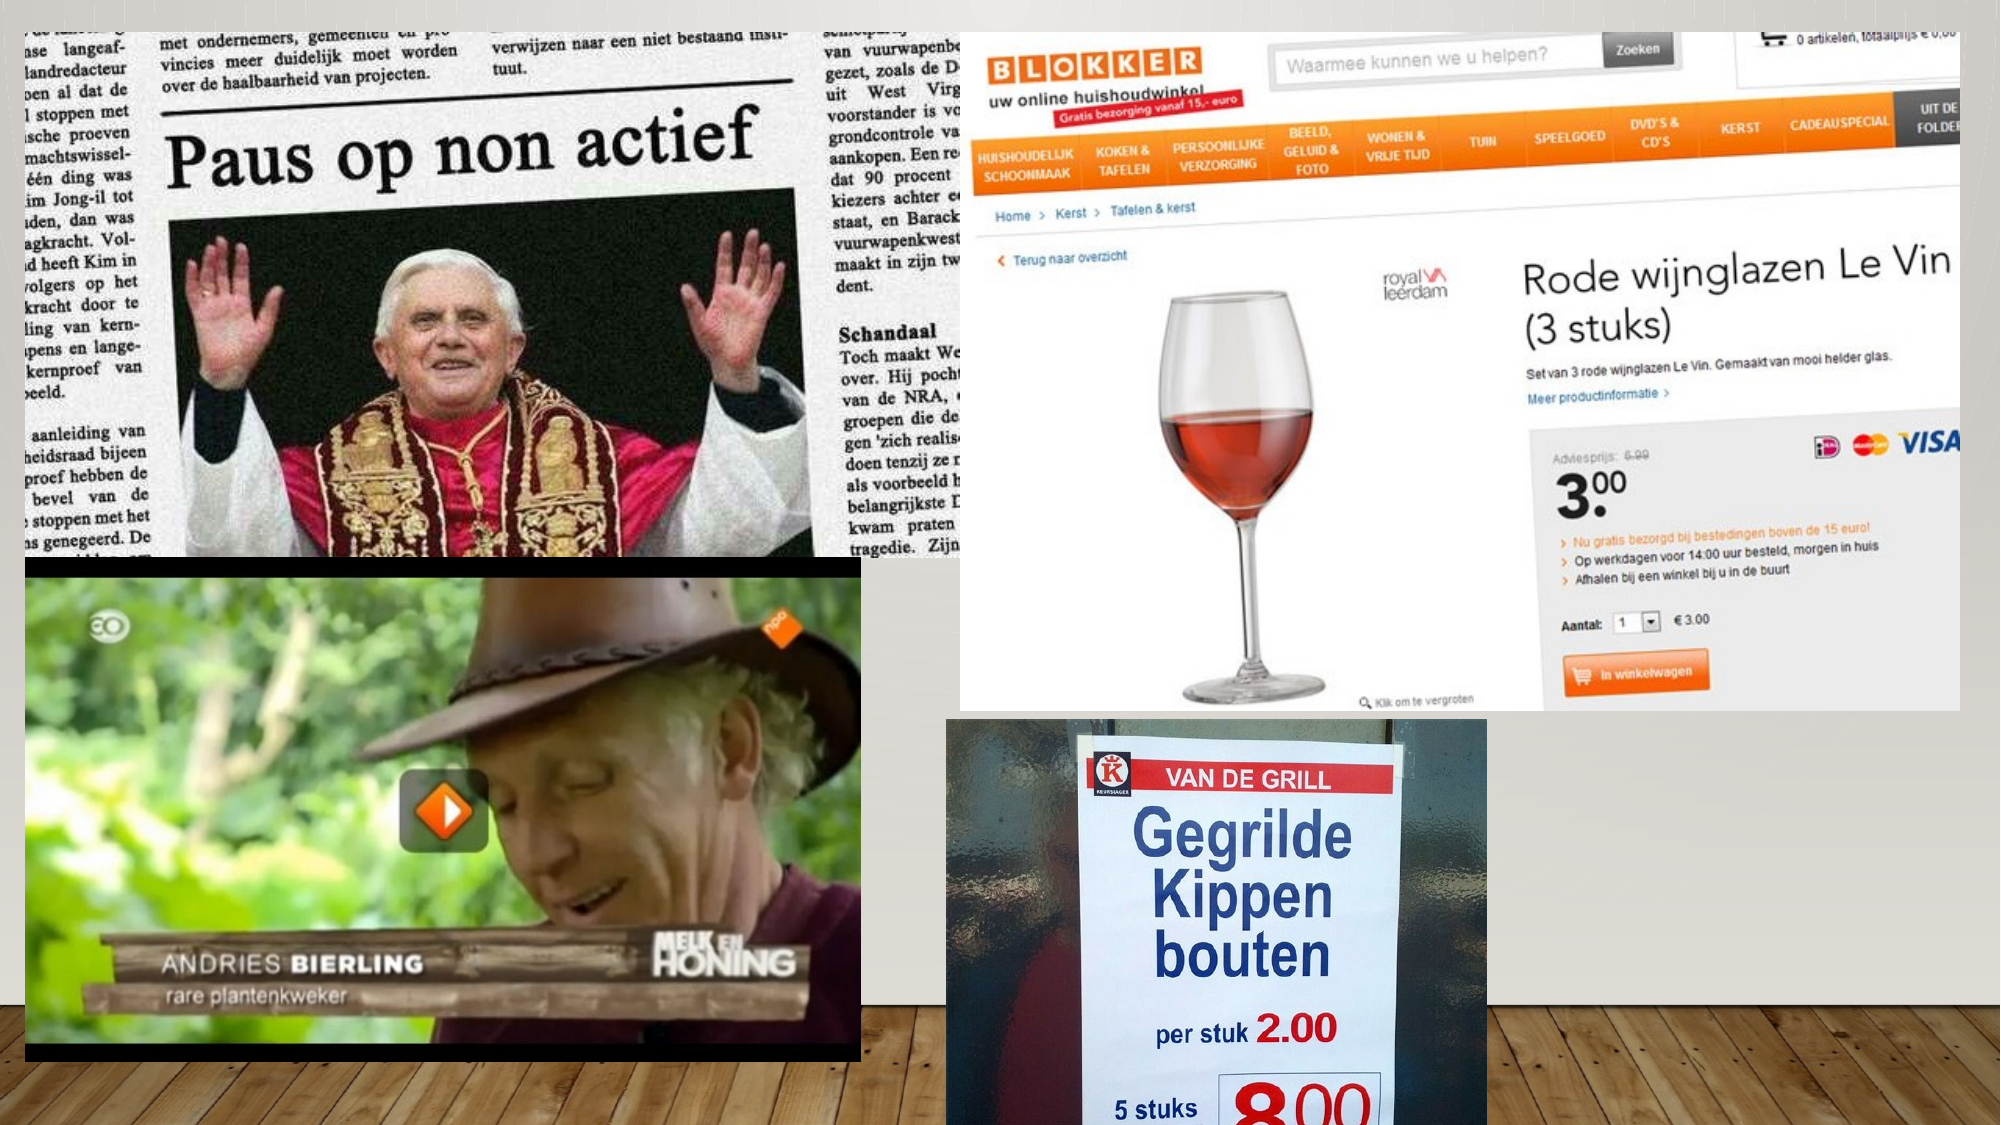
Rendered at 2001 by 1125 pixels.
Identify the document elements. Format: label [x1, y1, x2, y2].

picture [959, 31, 1961, 711]
list [25, 31, 959, 558]
picture [0, 556, 2000, 1125]
